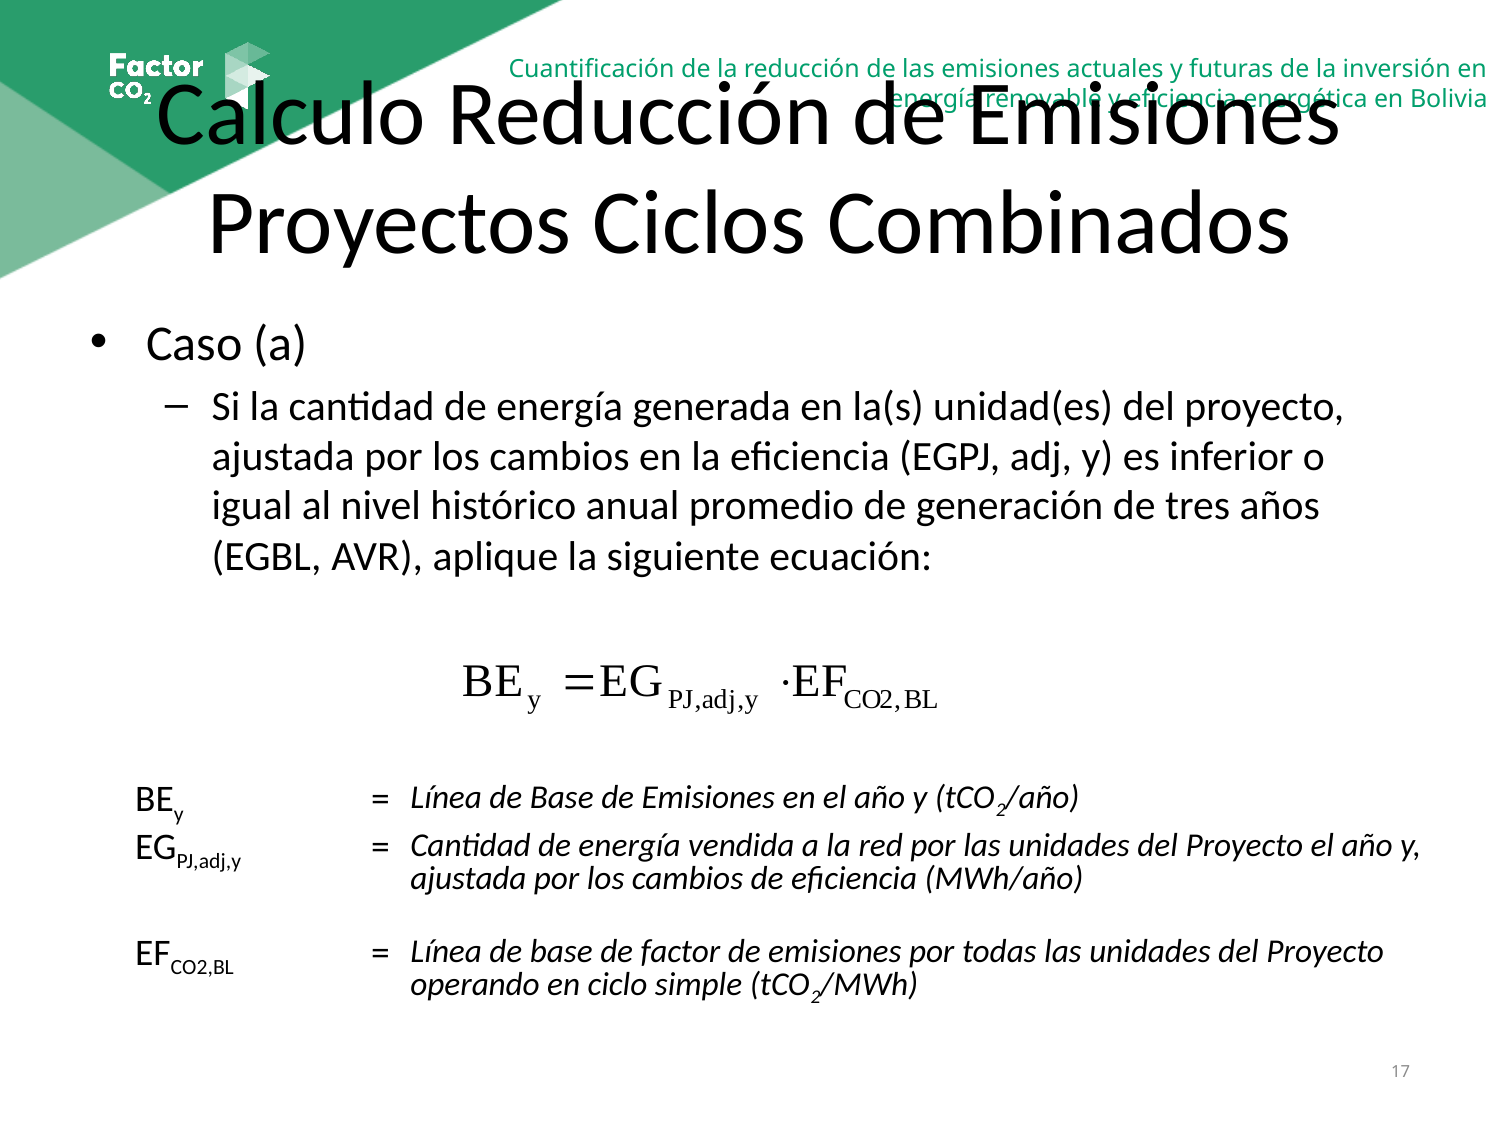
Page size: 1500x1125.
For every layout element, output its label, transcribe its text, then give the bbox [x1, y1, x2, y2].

table_header Línea de Base de Emisiones en el año y (tCO2/año) [399, 784, 1449, 831]
table_header = [360, 784, 399, 831]
table_cell Línea de base de factor de emisiones por todas las unidades del Proyecto operando en ciclo simple (tCO2/MWh) [399, 937, 1449, 1043]
slide_number 17 [1074, 1043, 1425, 1103]
table_cell EGPJ,adj,y [124, 831, 360, 937]
list Caso (a) Si la cantidad de energía generada en la(s) unidad(es) del proyecto, ajustada por los cambios en la eficiencia (EGPJ, adj, y) es inferior o igual al nivel histórico anual promedio de generación de tres años (EGBL, AVR), aplique la siguiente ecuación: [75, 302, 1425, 587]
picture [0, 0, 1500, 1125]
table_cell EFCO2,BL [124, 937, 360, 1043]
table_header BEy [124, 784, 360, 831]
title Calculo Reducción de Emisiones Proyectos Ciclos Combinados [75, 45, 1425, 233]
table_cell = [360, 831, 399, 937]
table_cell Cantidad de energía vendida a la red por las unidades del Proyecto el año y, ajustada por los cambios de eficiencia (MWh/año) [399, 831, 1449, 937]
table_cell = [360, 937, 399, 1043]
